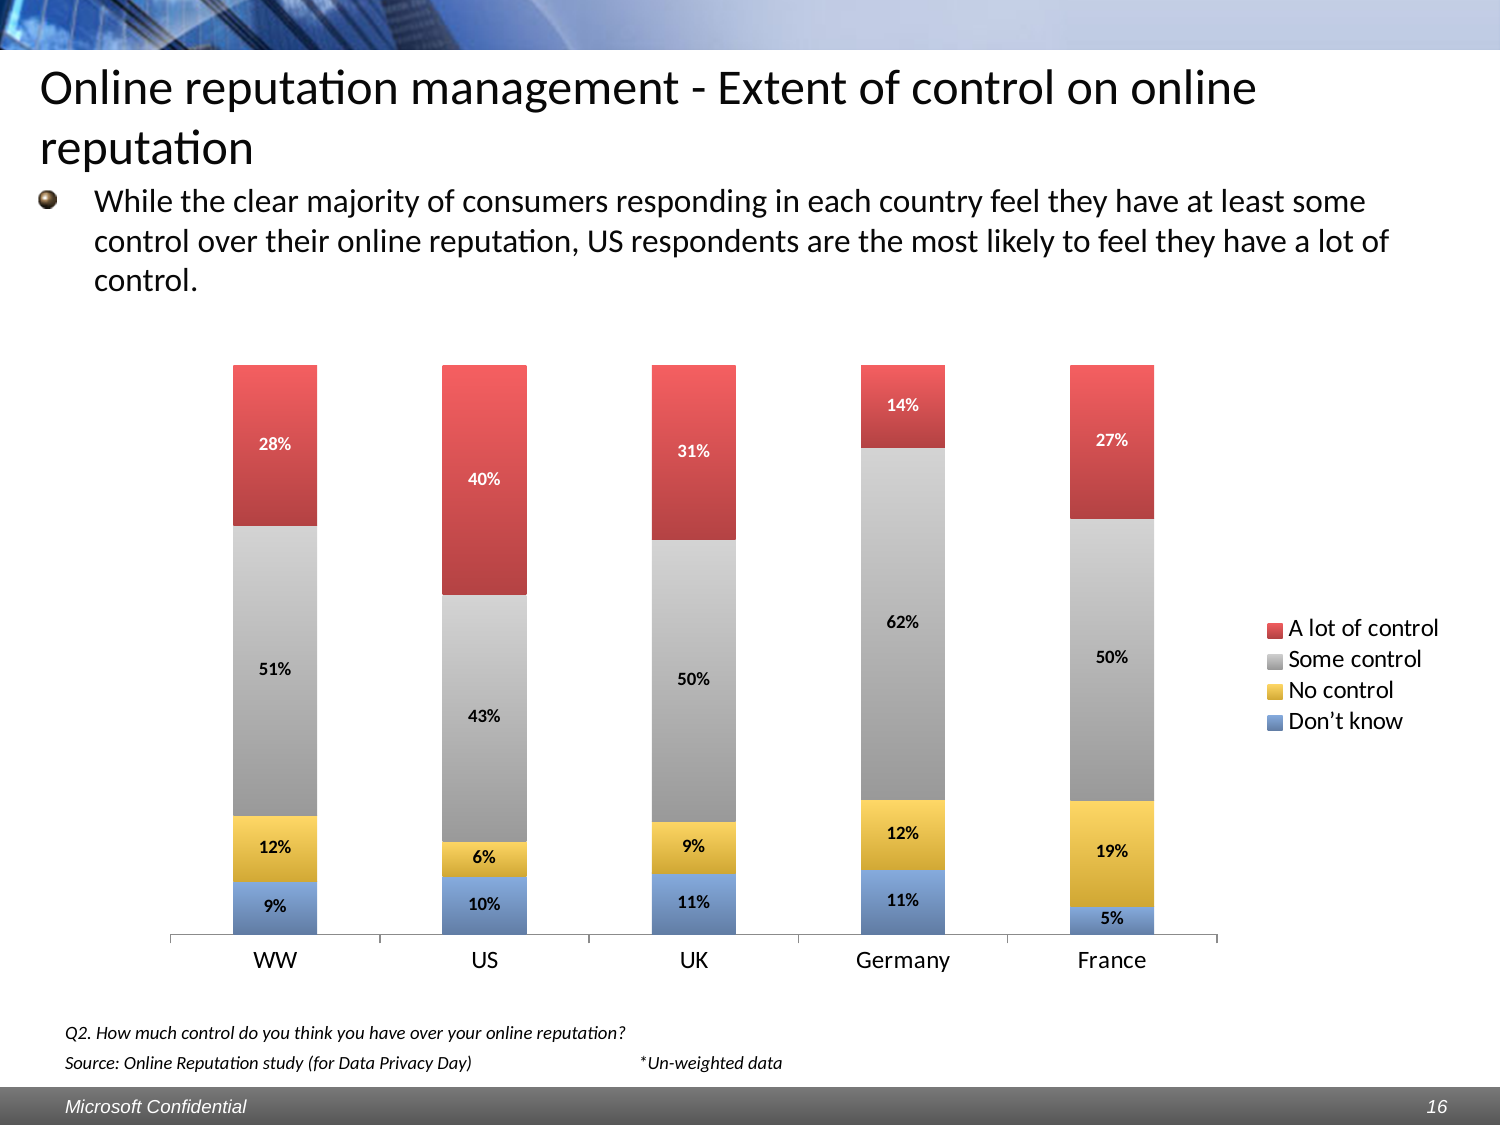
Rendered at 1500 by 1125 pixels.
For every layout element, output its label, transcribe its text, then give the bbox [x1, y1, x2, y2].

text_box Source: Online Reputation study (for Data Privacy Day) *Un-weighted data [50, 1051, 1500, 1082]
picture [0, 0, 1500, 51]
text_box Q2. How much control do you think you have over your online reputation? [50, 1012, 1500, 1051]
list While the clear majority of consumers responding in each country feel they have at least some control over their online reputation, US respondents are the most likely to feel they have a lot of control. [22, 171, 1473, 313]
chart [24, 341, 1476, 1013]
picture [37, 189, 57, 209]
title Online reputation management - Extent of control on online reputation [24, 67, 1475, 163]
